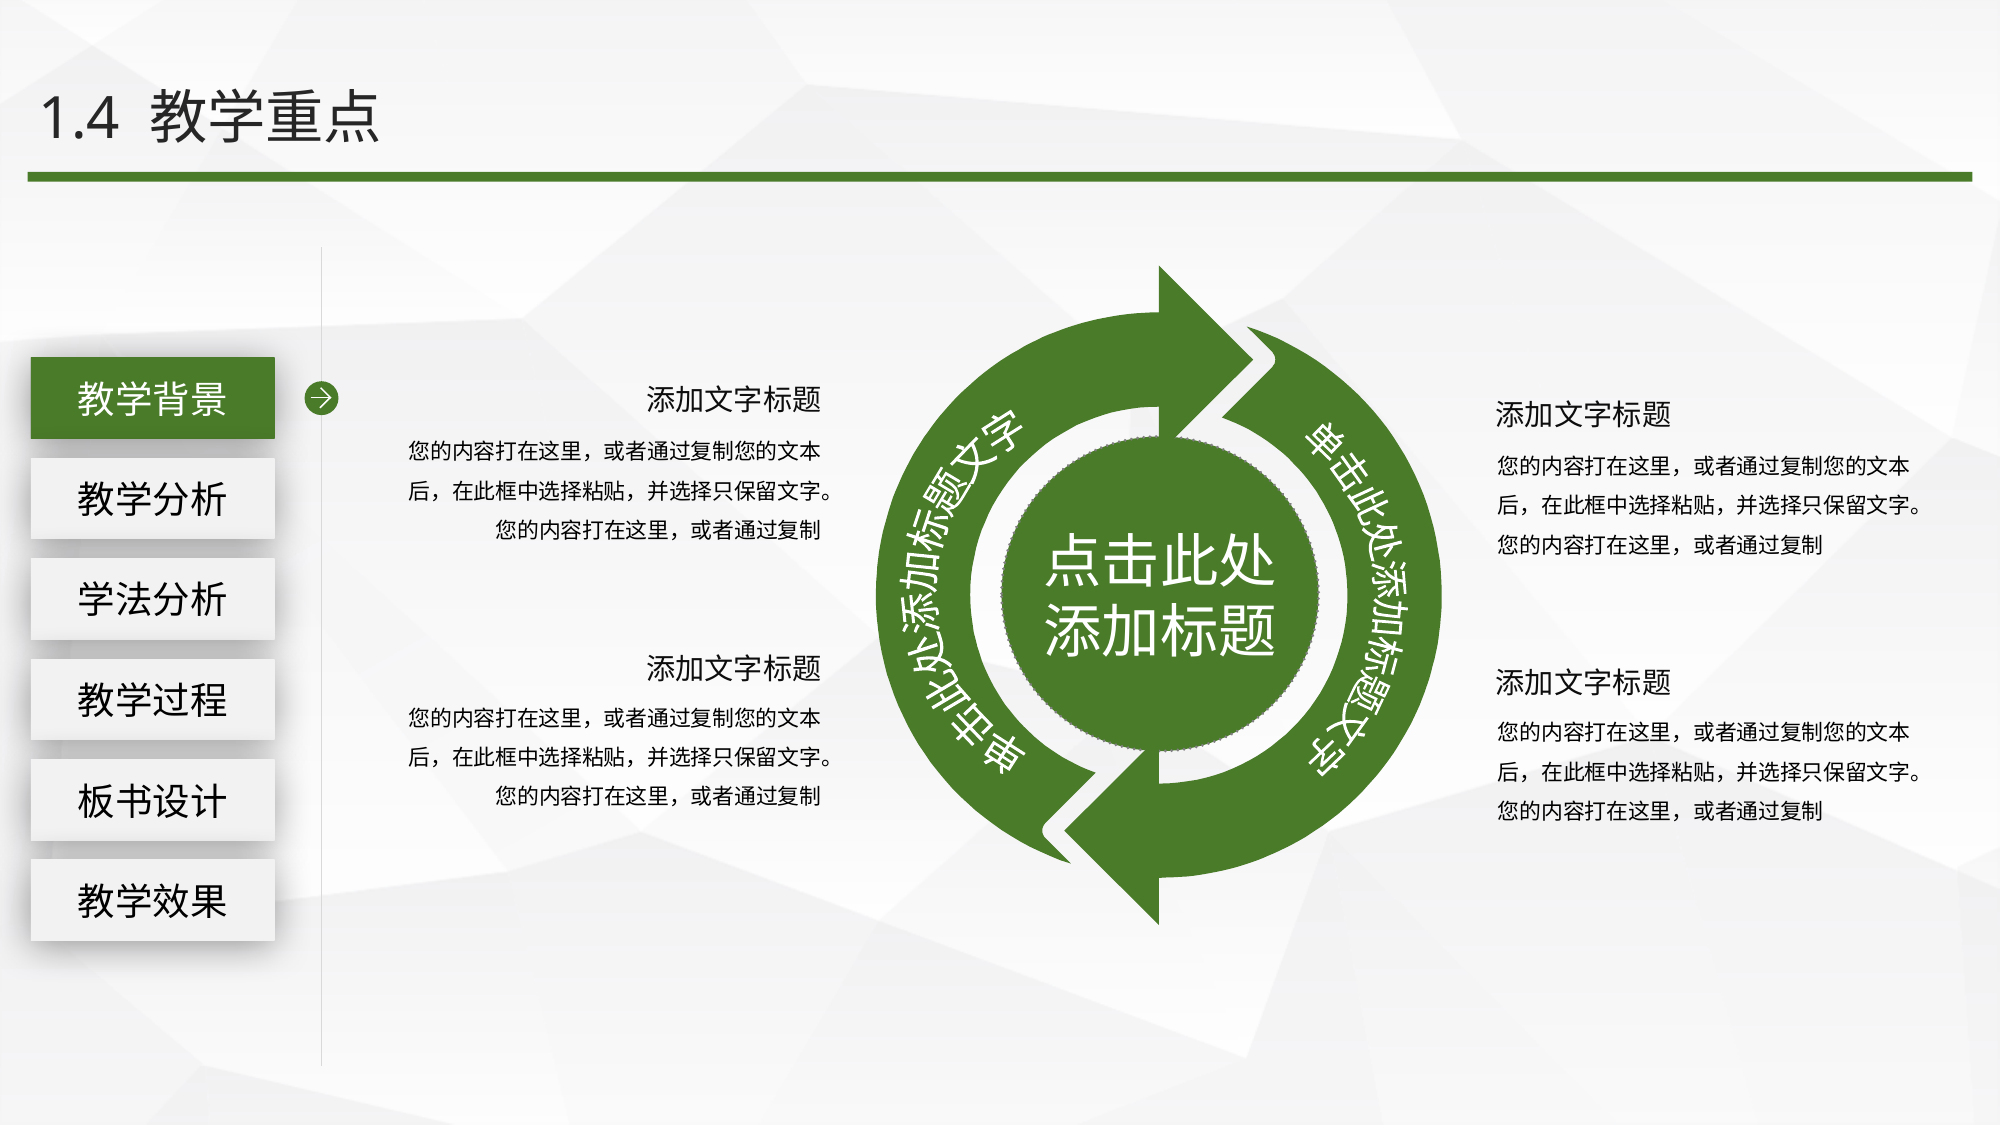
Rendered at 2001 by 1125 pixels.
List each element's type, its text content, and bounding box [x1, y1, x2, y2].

text_box [875, 265, 1254, 864]
text_box 添加文字标题 [532, 654, 822, 694]
text_box 教学过程 [30, 659, 275, 740]
text_box [26, 171, 1973, 183]
text_box 您的内容打在这里，或者通过复制您的文本后，在此框中选择粘贴，并选择只保留文字。您的内容打在这里，或者通过复制 [1497, 439, 1916, 578]
text_box [1064, 326, 1442, 925]
text_box 您的内容打在这里，或者通过复制您的文本后，在此框中选择粘贴，并选择只保留文字。您的内容打在这里，或者通过复制 [403, 691, 822, 832]
text_box 板书设计 [30, 759, 275, 841]
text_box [304, 381, 339, 416]
text_box 学法分析 [30, 558, 275, 640]
text_box 添加文字标题 [1495, 399, 1786, 440]
text_box 1.4 教学重点 [23, 73, 794, 158]
text_box 教学效果 [30, 859, 275, 941]
text_box 添加文字标题 [532, 385, 822, 425]
text_box 点击此处 添加标题 [1001, 436, 1319, 752]
text_box 添加文字标题 [1495, 668, 1786, 709]
picture [0, 0, 2000, 1125]
text_box 您的内容打在这里，或者通过复制您的文本后，在此框中选择粘贴，并选择只保留文字。您的内容打在这里，或者通过复制 [1497, 705, 1916, 846]
text_box 教学分析 [30, 458, 275, 539]
text_box 您的内容打在这里，或者通过复制您的文本后，在此框中选择粘贴，并选择只保留文字。您的内容打在这里，或者通过复制 [403, 425, 822, 563]
text_box 教学背景 [30, 357, 275, 439]
